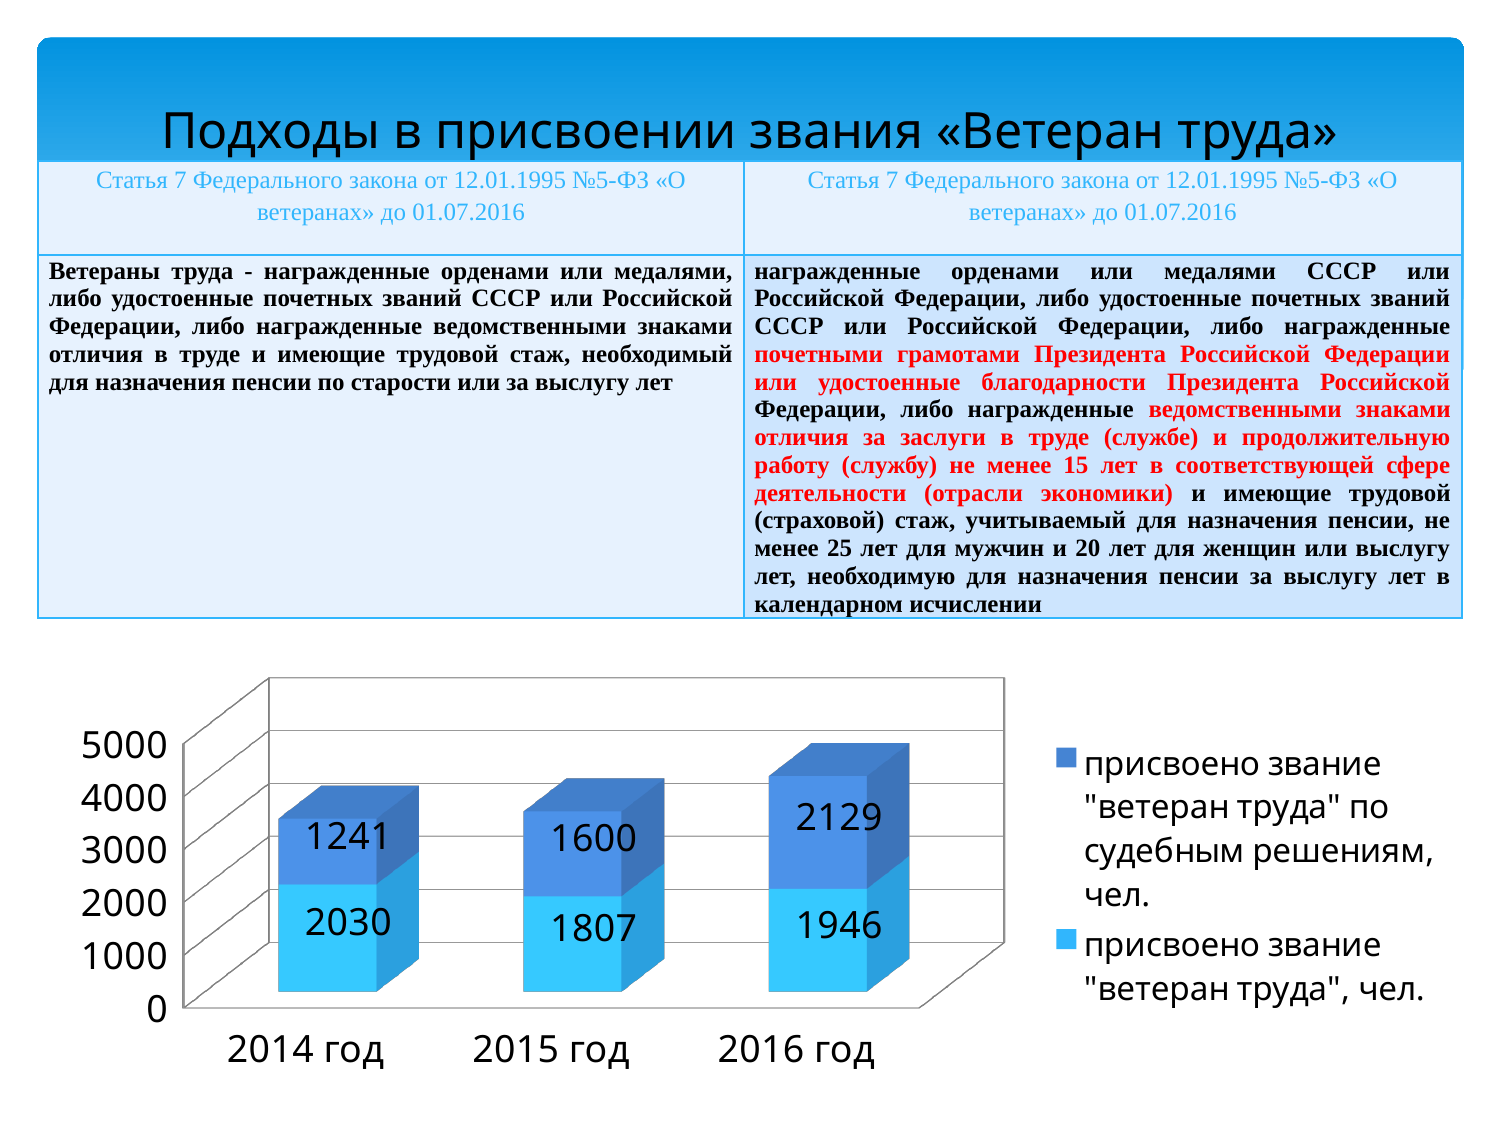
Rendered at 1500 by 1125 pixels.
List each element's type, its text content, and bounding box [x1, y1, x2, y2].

table_cell награжденные орденами или медалями СССР или Российской Федерации, либо удостоенные почетных званий СССР или Российской Федерации, либо награжденные почетными грамотами Президента Российской Федерации или удостоенные благодарности Президента Российской Федерации, либо награжденные ведомственными знаками отличия за заслуги в труде (службе) и продолжительную работу (службу) не менее 15 лет в соответствующей сфере деятельности (отрасли экономики) и имеющие трудовой (страховой) стаж, учитываемый для назначения пенсии, не менее 25 лет для мужчин и 20 лет для женщин или выслугу лет, необходимую для назначения пенсии за выслугу лет в календарном исчислении [745, 256, 1461, 617]
table_header Статья 7 Федерального закона от 12.01.1995 №5-ФЗ «О ветеранах» до 01.07.2016 [39, 162, 743, 254]
table_cell Ветераны труда - награжденные орденами или медалями, либо удостоенные почетных званий СССР или Российской Федерации, либо награжденные ведомственными знаками отличия в труде и имеющие трудовой стаж, необходимый для назначения пенсии по старости или за выслугу лет [39, 256, 743, 617]
table_header Статья 7 Федерального закона от 12.01.1995 №5-ФЗ «О ветеранах» до 01.07.2016 [745, 162, 1461, 254]
chart [41, 668, 1459, 1083]
title Подходы в присвоении звания «Ветеран труда» [75, 55, 1425, 160]
